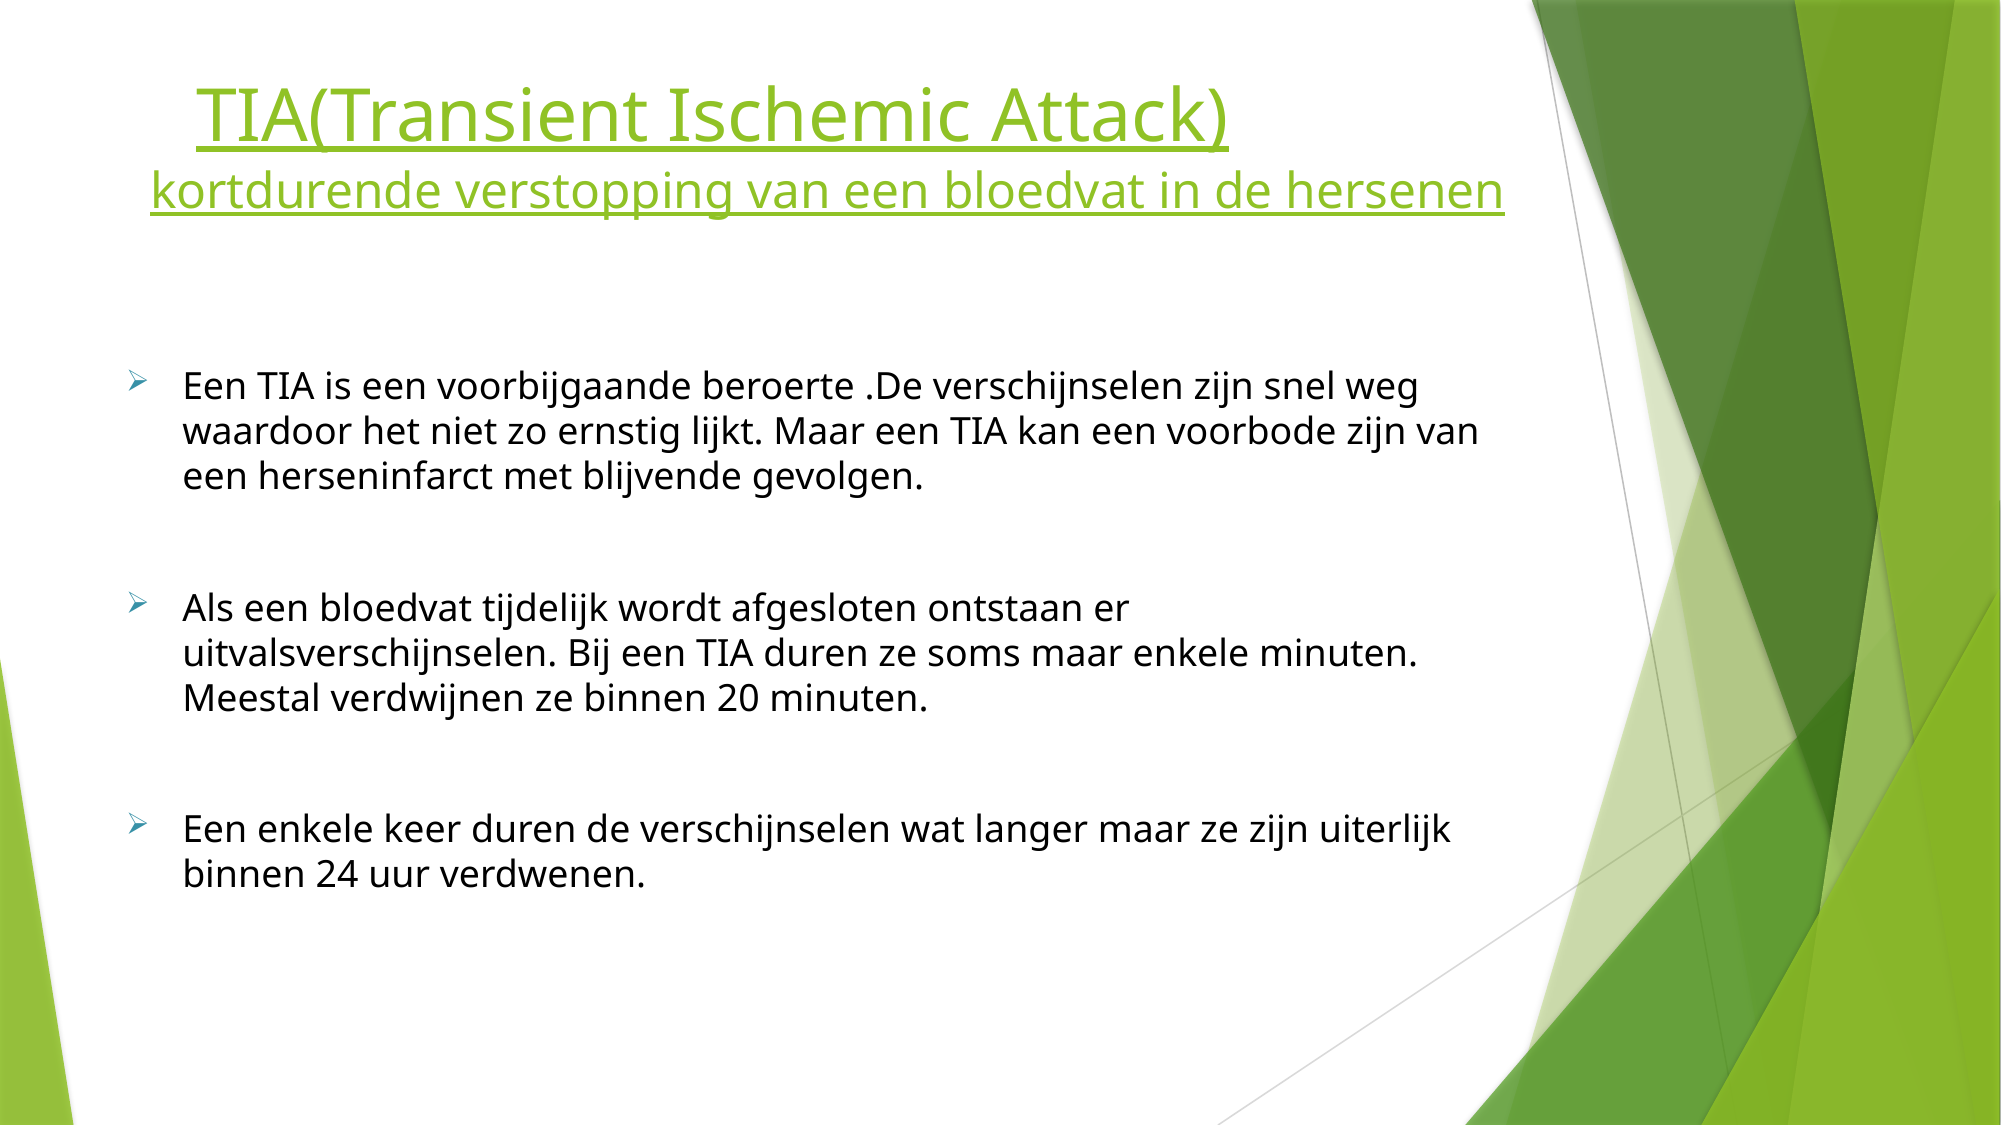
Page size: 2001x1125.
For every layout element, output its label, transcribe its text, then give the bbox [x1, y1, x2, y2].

list Een TIA is een voorbijgaande beroerte .De verschijnselen zijn snel weg waardoor het niet zo ernstig lijkt. Maar een TIA kan een voorbode zijn van een herseninfarct met blijvende gevolgen. Als een bloedvat tijdelijk wordt afgesloten ontstaan er uitvalsverschijnselen. Bij een TIA duren ze soms maar enkele minuten. Meestal verdwijnen ze binnen 20 minuten. Een enkele keer duren de verschijnselen wat langer maar ze zijn uiterlijk binnen 24 uur verdwenen. [111, 354, 1522, 992]
title TIA(Transient Ischemic Attack) kortdurende verstopping van een bloedvat in de hersenen [135, 45, 1546, 263]
